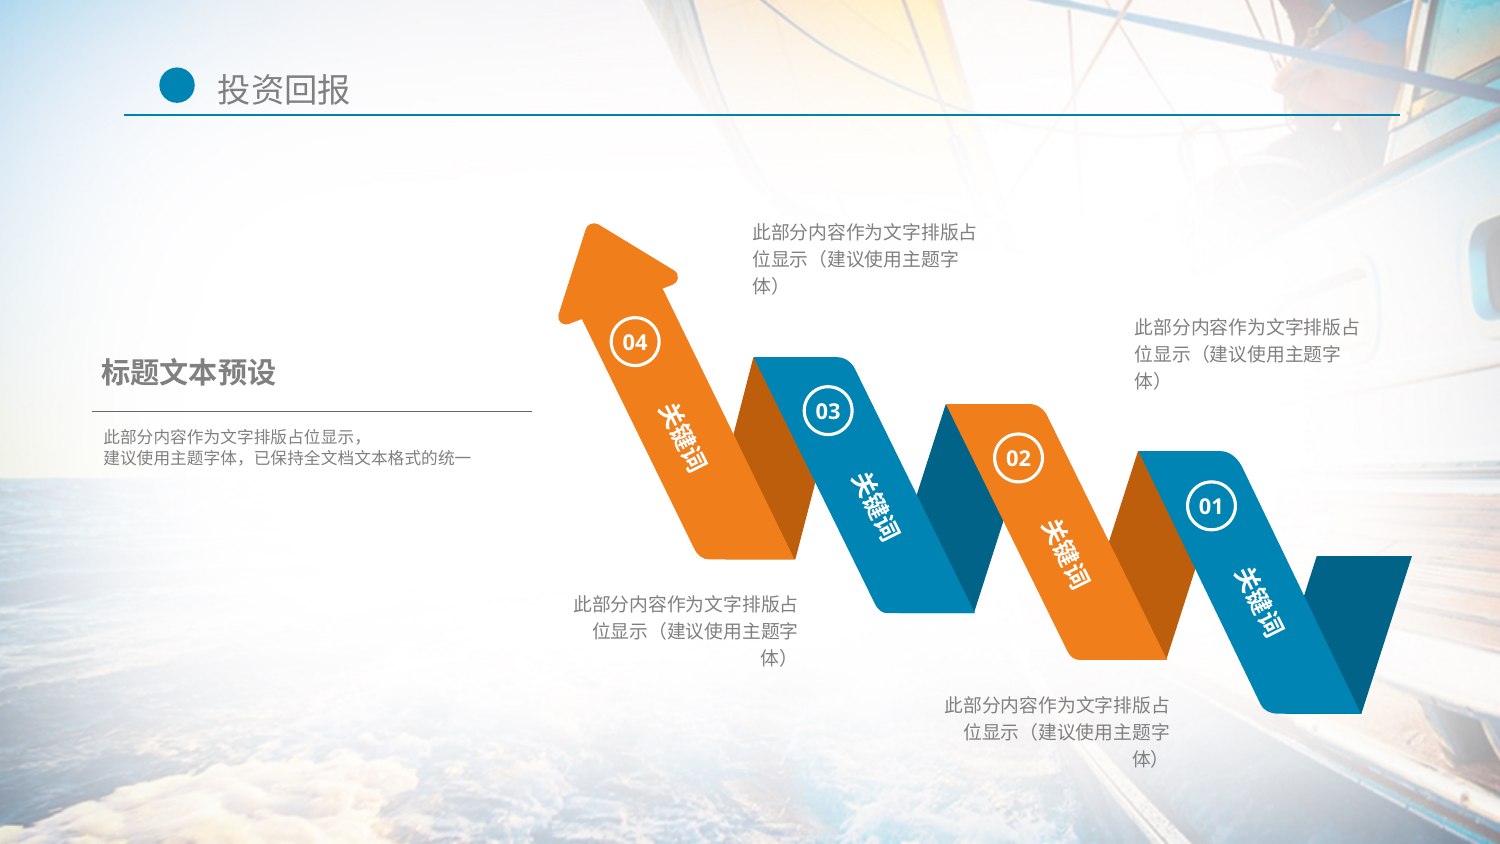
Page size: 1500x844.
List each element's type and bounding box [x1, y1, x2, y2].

picture [0, 0, 1500, 844]
text_box [542, 208, 1413, 752]
text_box [88, 343, 666, 511]
